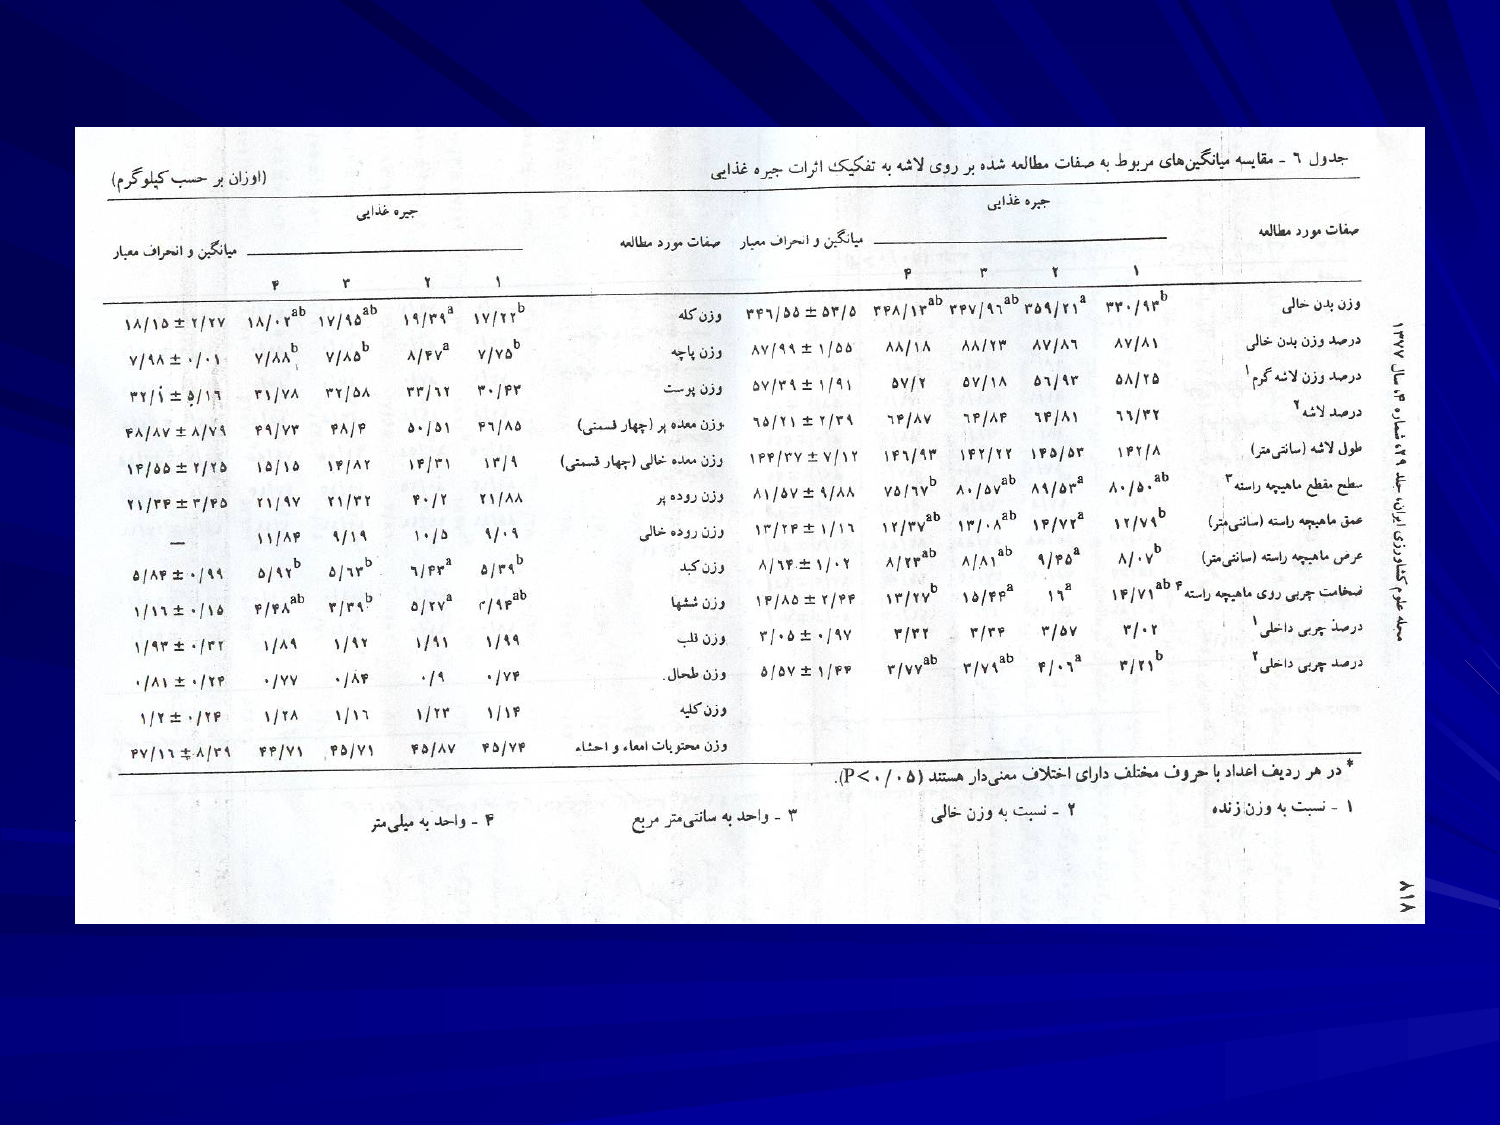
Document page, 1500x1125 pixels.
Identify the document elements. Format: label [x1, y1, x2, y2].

list [74, 127, 1426, 924]
